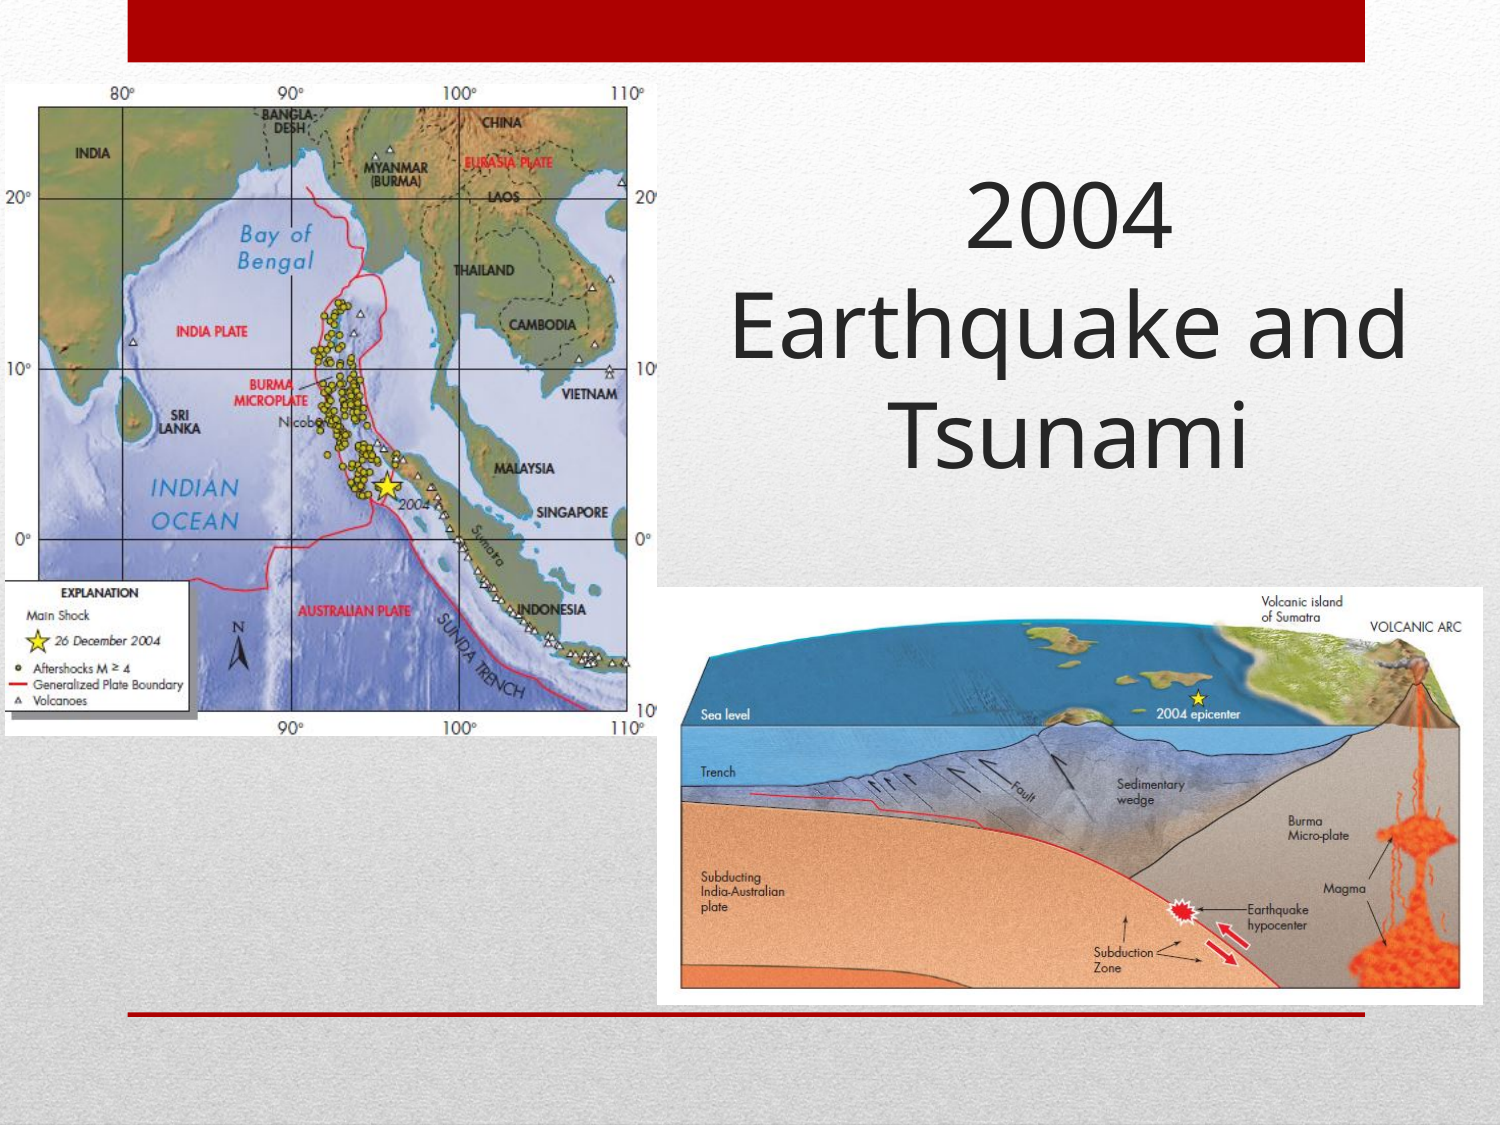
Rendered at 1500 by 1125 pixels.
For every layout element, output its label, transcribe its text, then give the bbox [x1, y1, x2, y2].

text_box 2004 Earthquake and Tsunami [694, 149, 1445, 495]
picture [4, 83, 1483, 1006]
